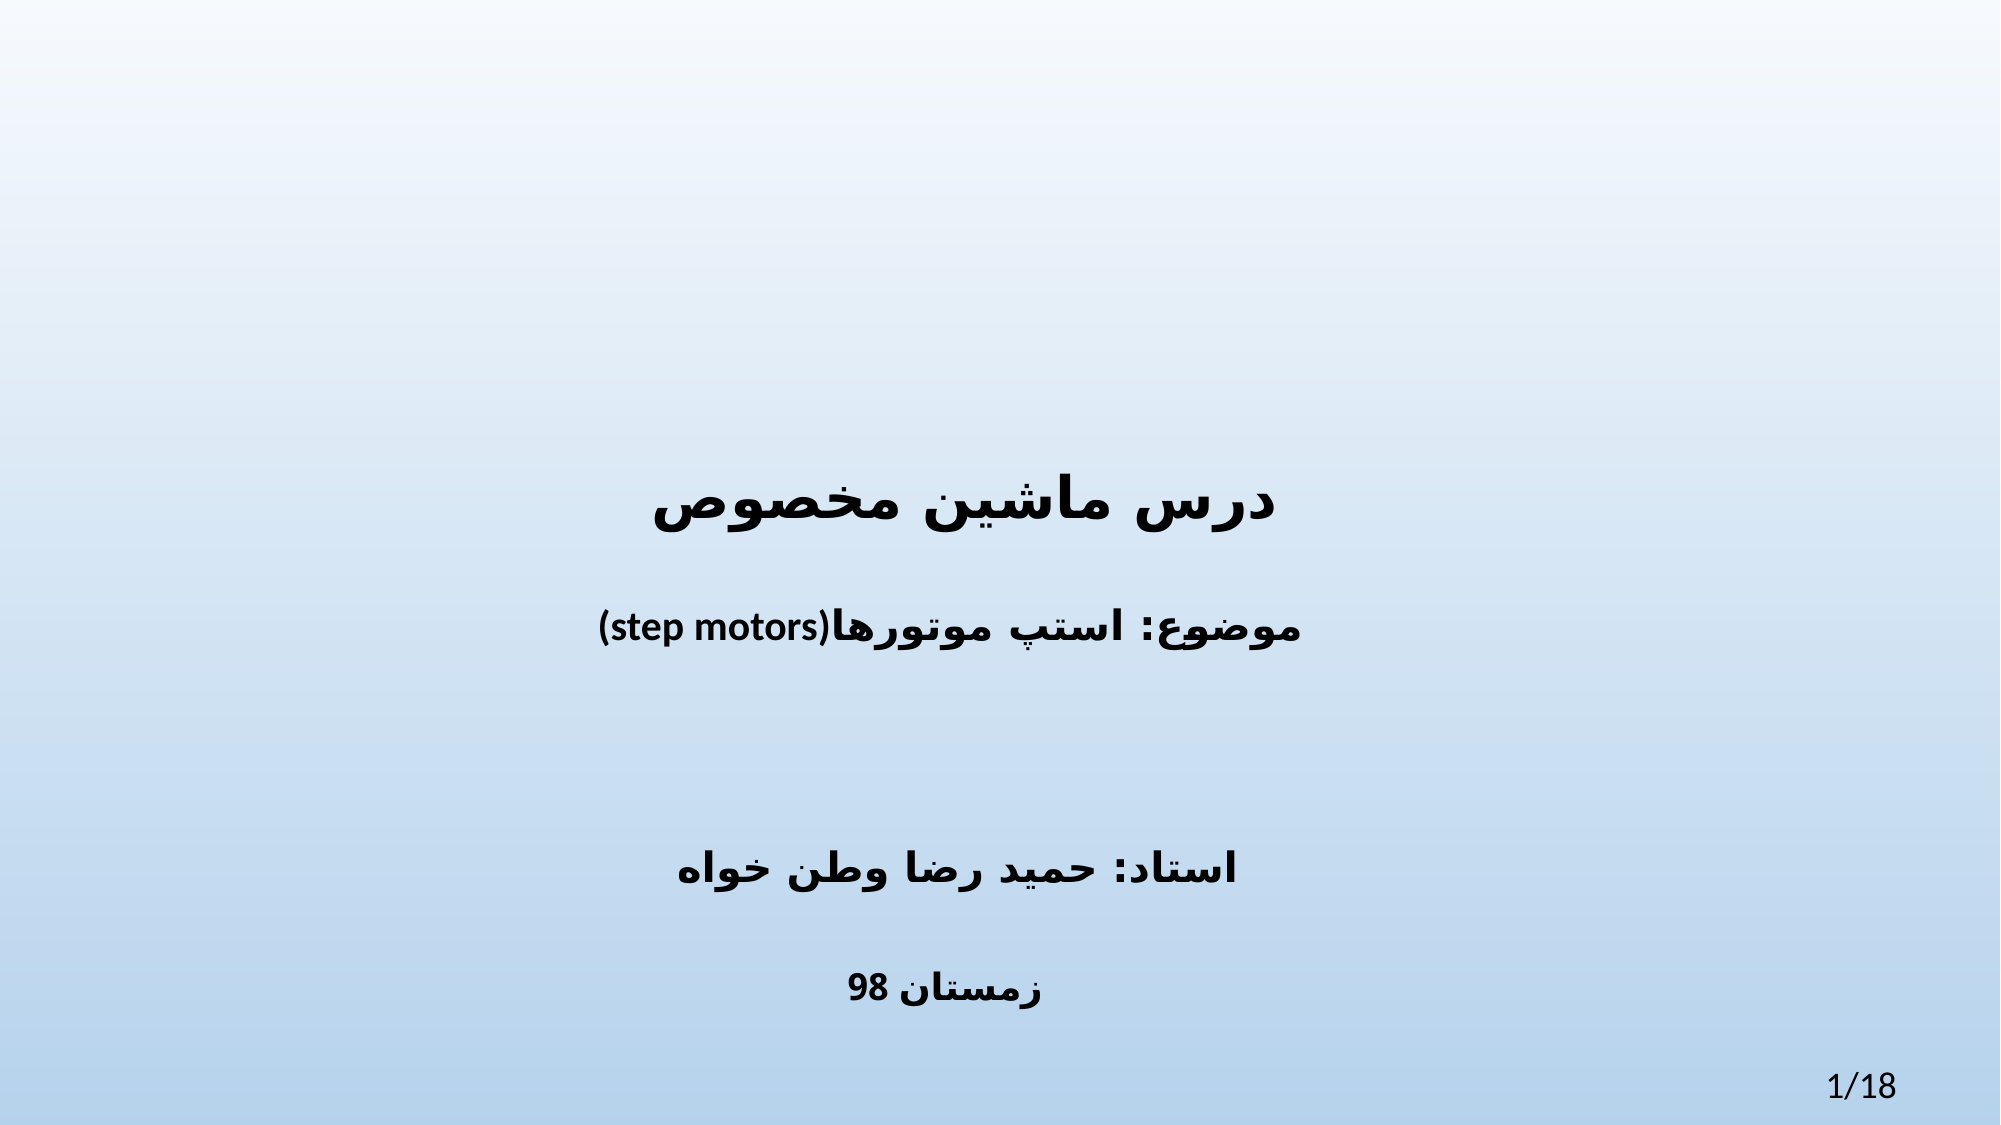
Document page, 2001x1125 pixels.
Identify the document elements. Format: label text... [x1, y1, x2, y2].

text_box (step motors)موضوع: استپ موتورها [424, 591, 1505, 657]
text_box استاد: حمید رضا وطن خواه [630, 833, 1300, 898]
text_box 1/18 [1810, 1053, 2000, 1113]
text_box زمستان 98 [724, 955, 1166, 1016]
text_box درس ماشین مخصوص [589, 453, 1341, 538]
